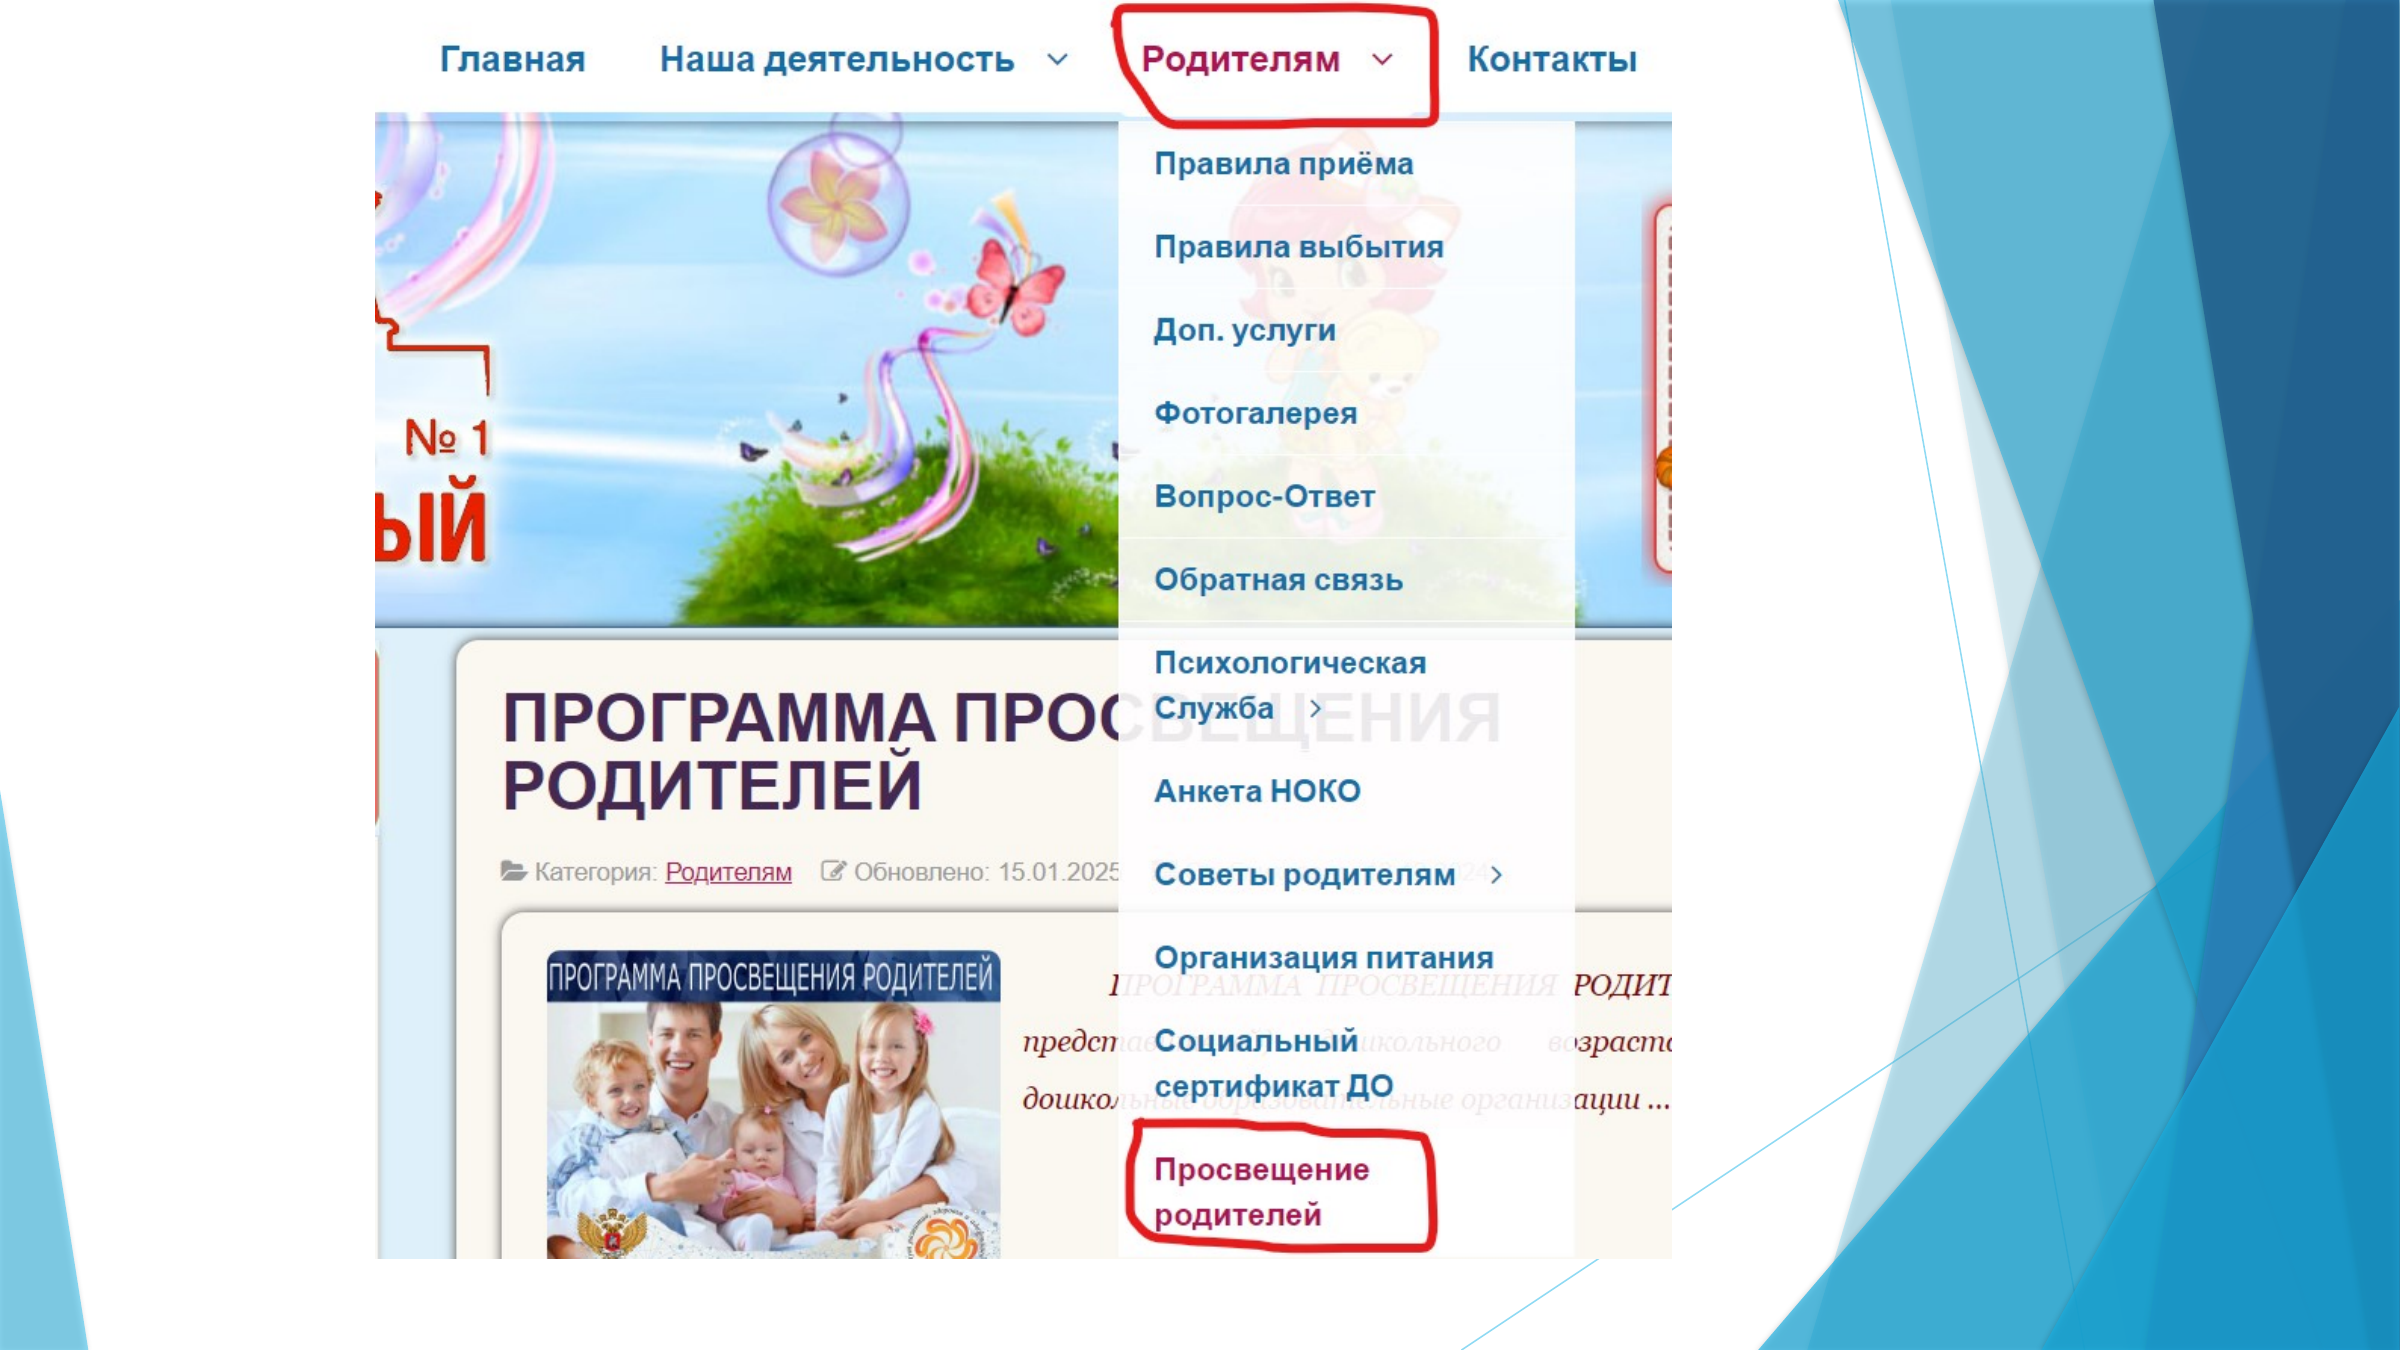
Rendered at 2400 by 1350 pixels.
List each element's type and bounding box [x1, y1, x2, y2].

picture [374, 0, 1673, 1260]
